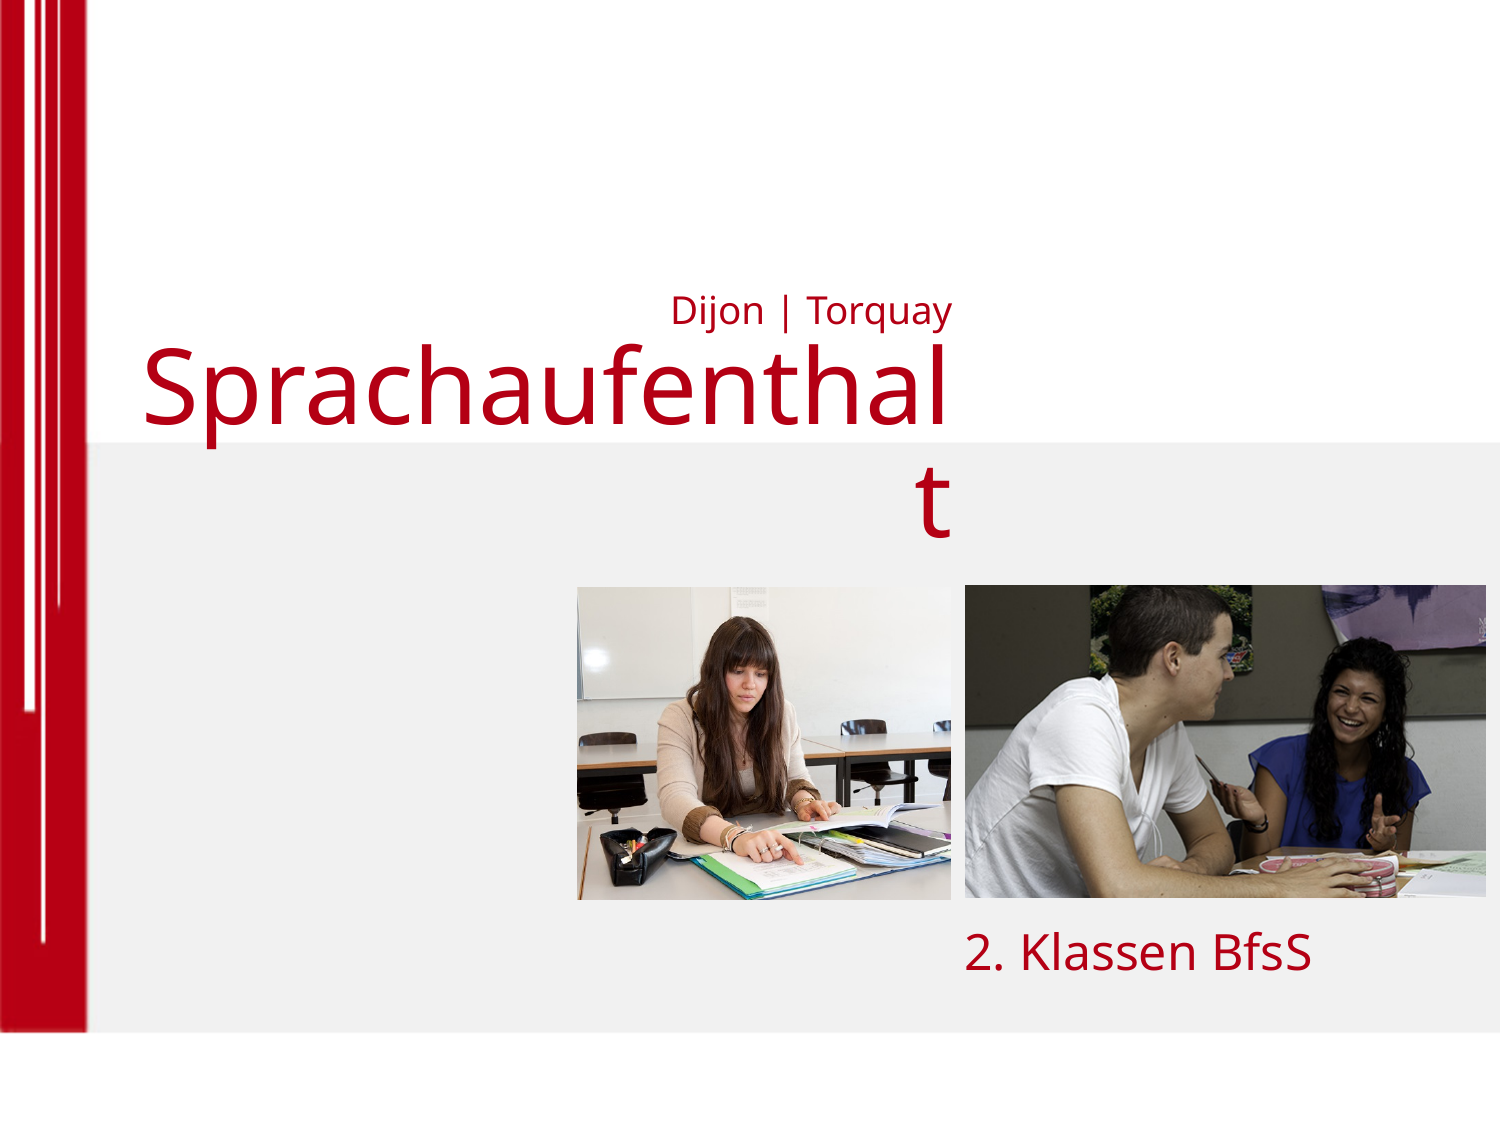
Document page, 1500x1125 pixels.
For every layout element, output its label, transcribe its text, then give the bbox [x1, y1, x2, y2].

subtitle 2. Klassen BfsS [949, 920, 1474, 1083]
picture [0, 0, 1500, 1125]
title Dijon | Torquay Sprachaufenthalt [103, 283, 968, 568]
